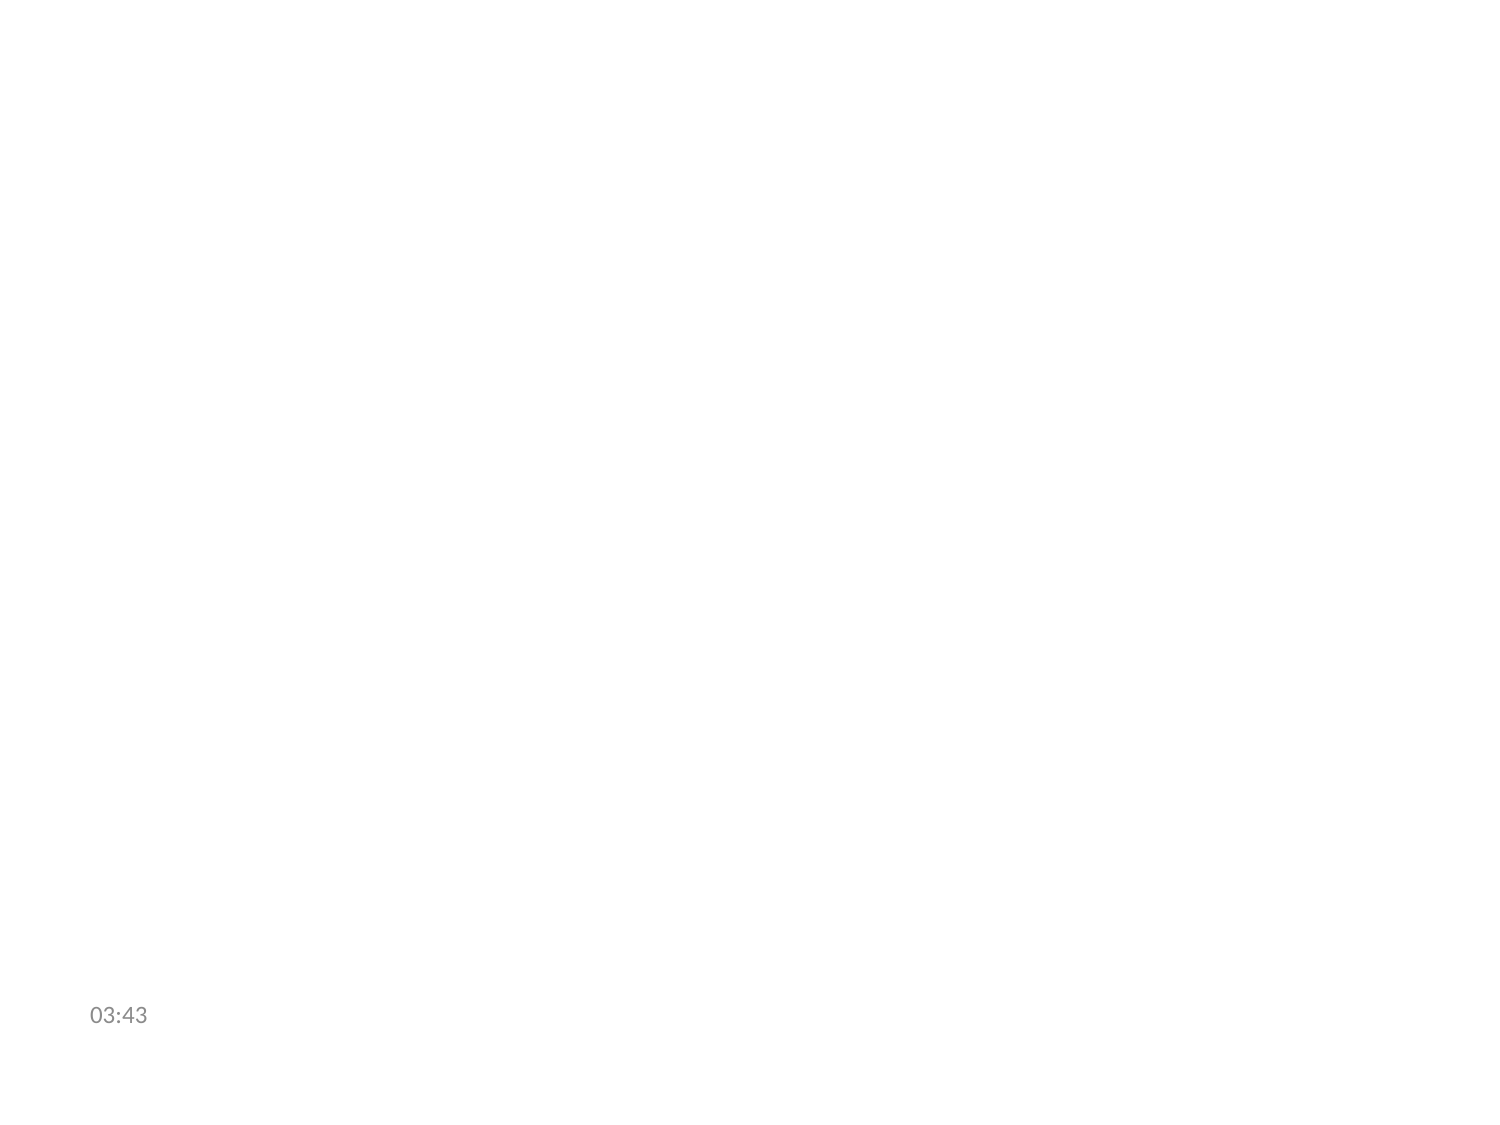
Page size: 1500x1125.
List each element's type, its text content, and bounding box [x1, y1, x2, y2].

text_box 15:35 [75, 983, 425, 1044]
